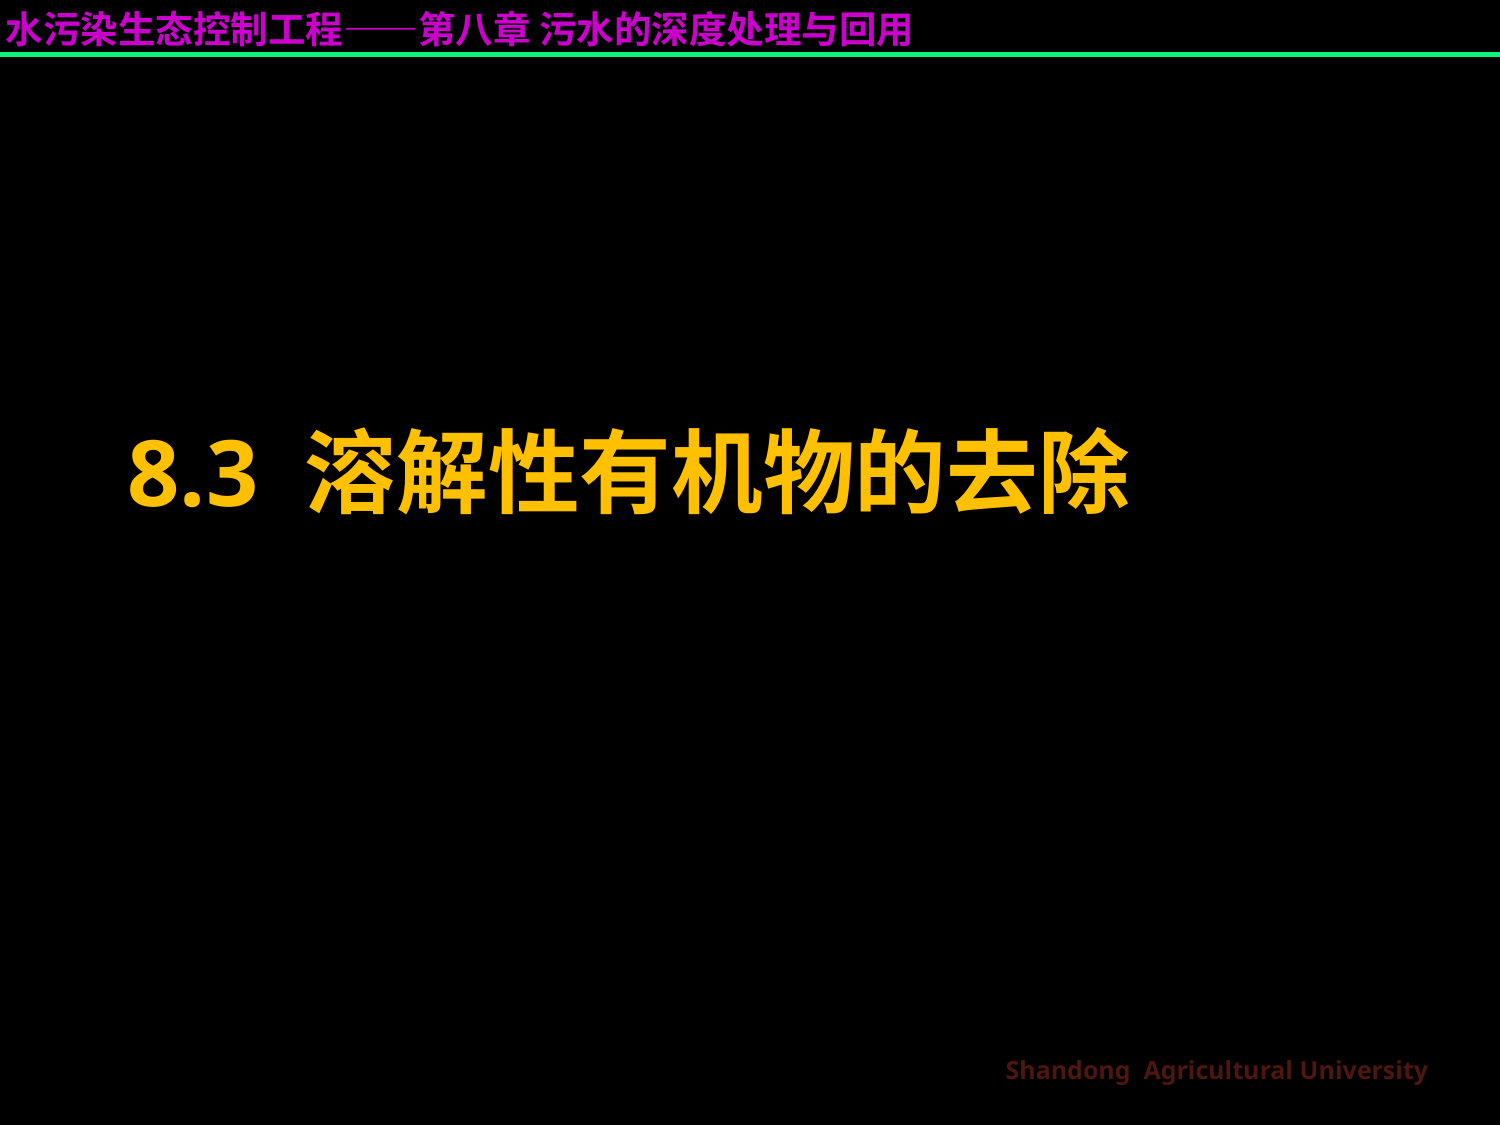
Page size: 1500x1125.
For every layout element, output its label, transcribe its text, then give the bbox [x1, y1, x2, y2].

title 8.3 溶解性有机物的去除 [112, 349, 1388, 591]
